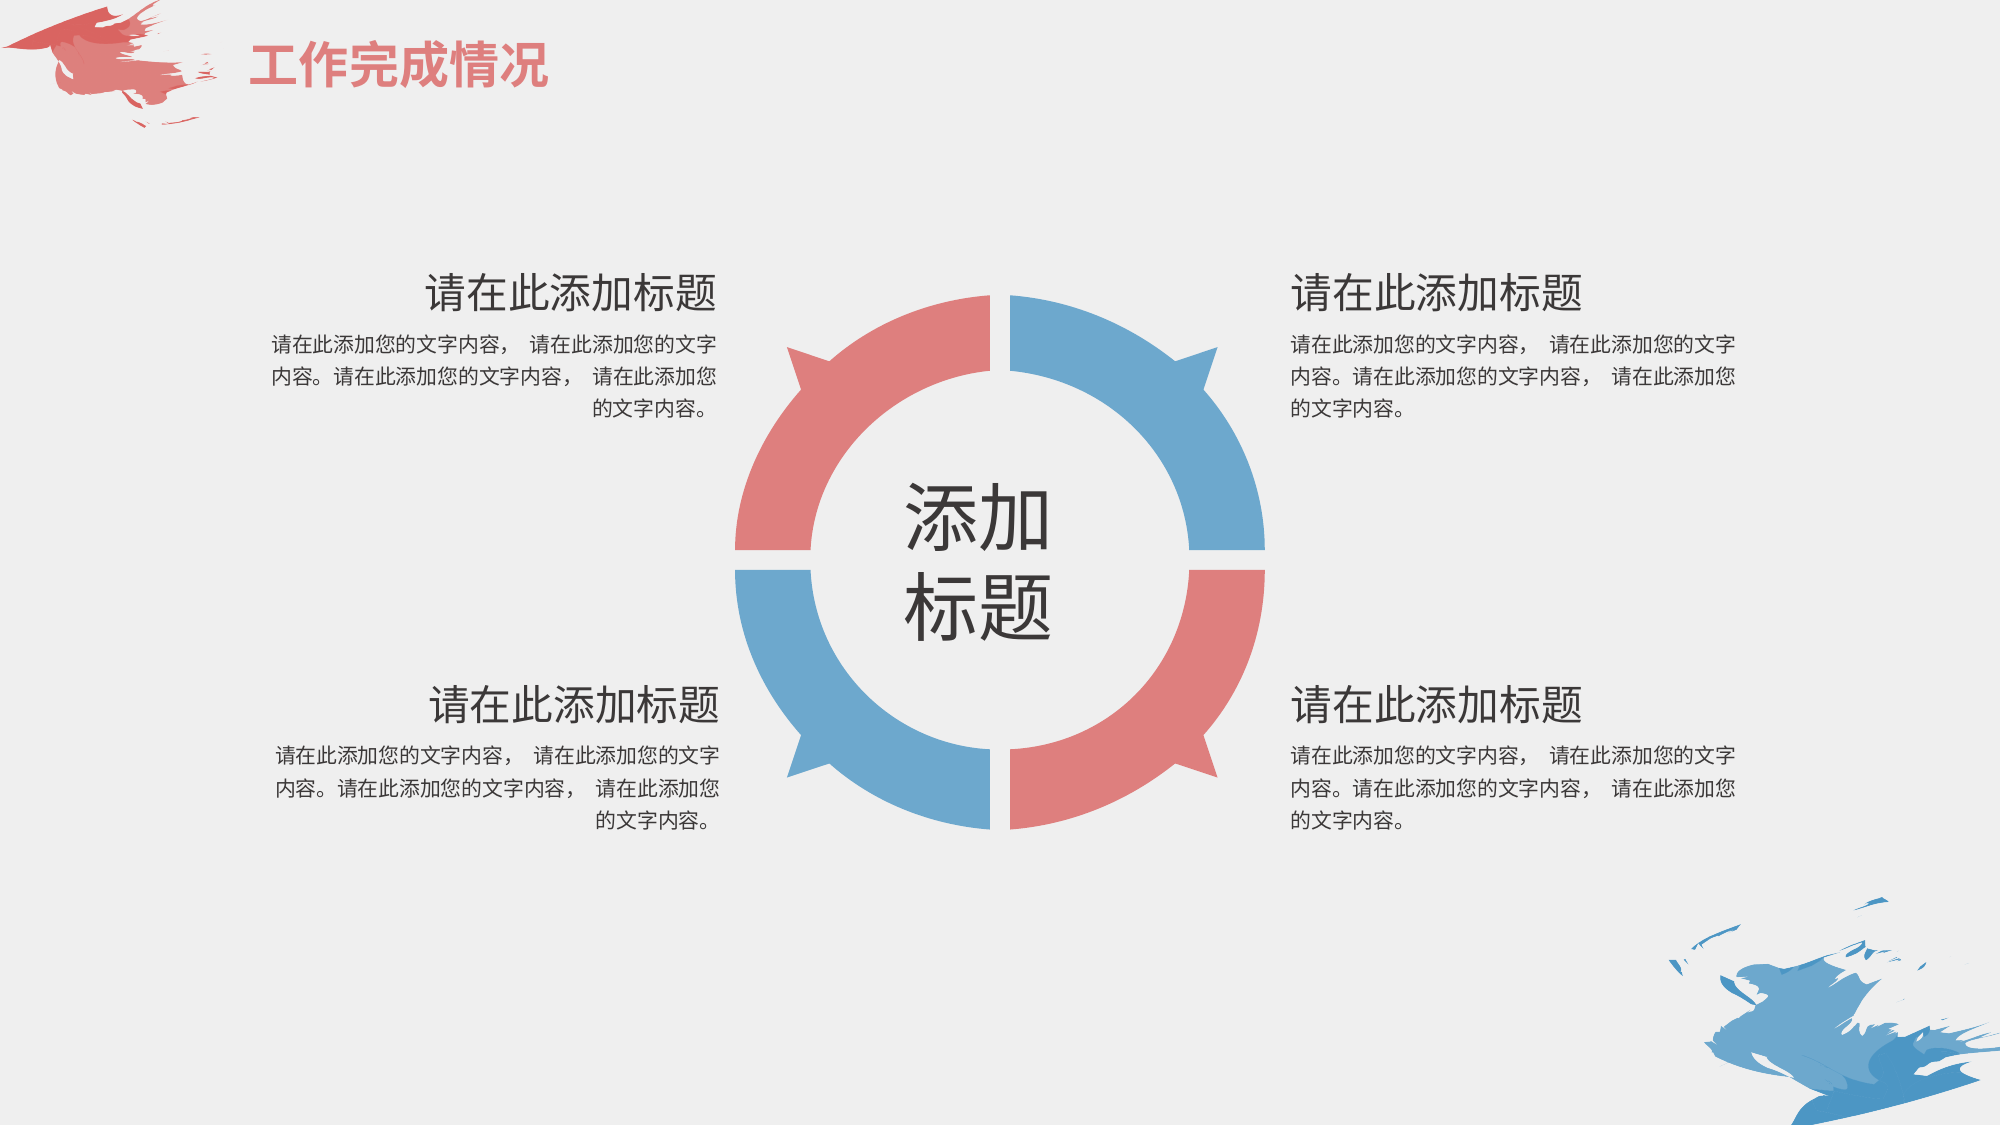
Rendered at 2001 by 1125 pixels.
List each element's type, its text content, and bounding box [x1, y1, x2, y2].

picture [1668, 897, 2000, 1125]
text_box 请在此添加标题 [1275, 259, 1677, 324]
text_box 请在此添加您的文字内容， 请在此添加您的文字内容。请在此添加您的文字内容， 请在此添加您的文字内容。 [249, 316, 732, 429]
text_box 请在此添加您的文字内容， 请在此添加您的文字内容。请在此添加您的文字内容， 请在此添加您的文字内容。 [253, 728, 736, 841]
text_box [735, 569, 990, 830]
text_box 工作完成情况 [234, 25, 564, 101]
text_box 请在此添加您的文字内容， 请在此添加您的文字内容。请在此添加您的文字内容， 请在此添加您的文字内容。 [1275, 316, 1758, 429]
text_box 请在此添加您的文字内容， 请在此添加您的文字内容。请在此添加您的文字内容， 请在此添加您的文字内容。 [1275, 728, 1758, 841]
picture [0, 0, 224, 128]
text_box 添加标题 [866, 462, 1090, 658]
text_box [735, 295, 990, 551]
text_box 请在此添加标题 [330, 259, 732, 324]
text_box [1010, 295, 1265, 551]
text_box [1010, 569, 1265, 830]
text_box 请在此添加标题 [1275, 670, 1677, 736]
text_box 请在此添加标题 [334, 670, 736, 736]
